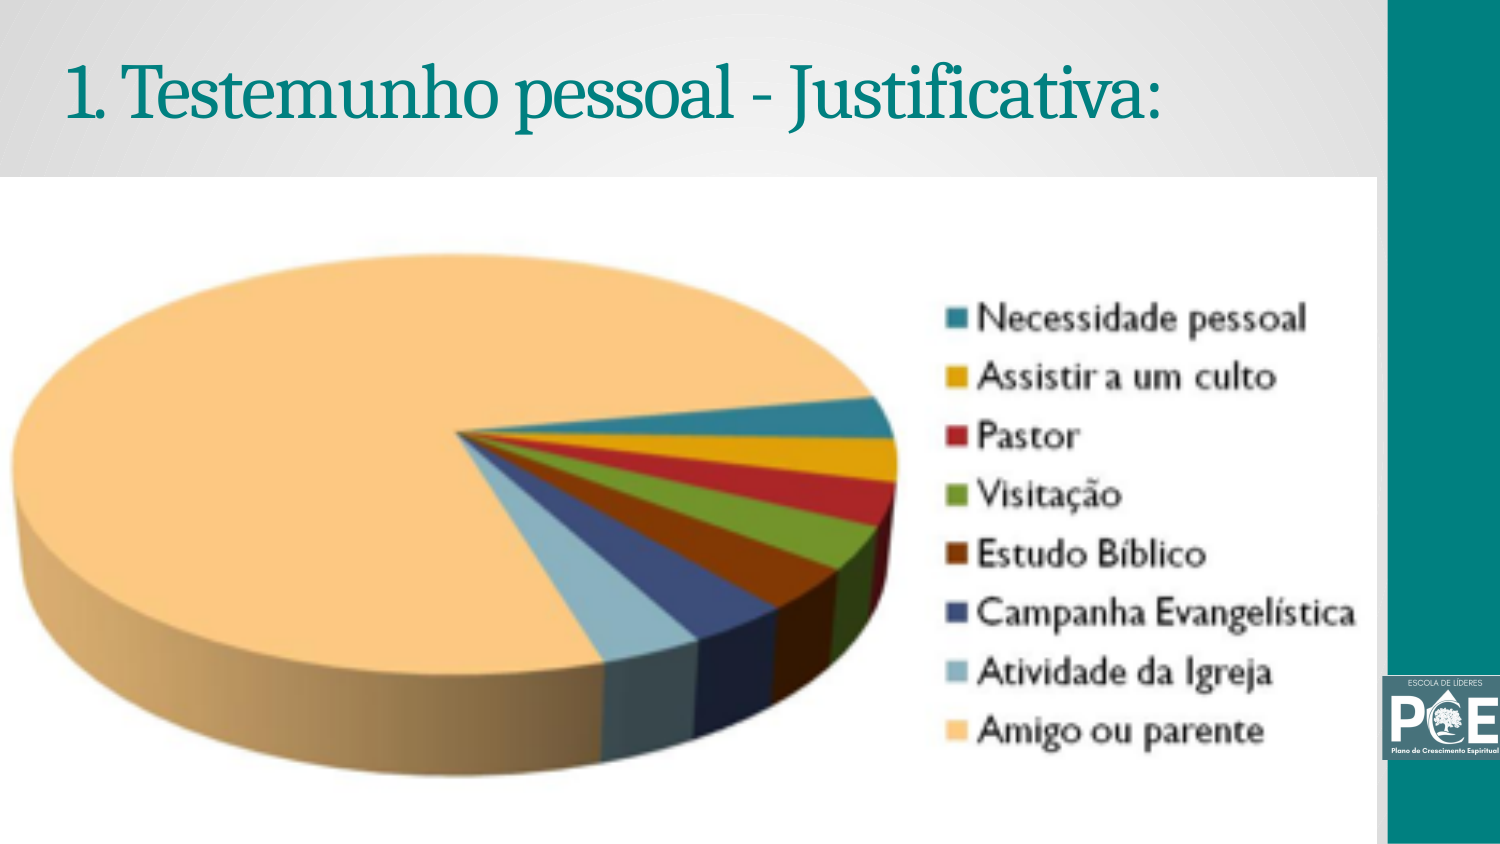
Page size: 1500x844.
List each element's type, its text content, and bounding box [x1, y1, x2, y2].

picture [0, 177, 1377, 844]
picture [1382, 675, 1500, 760]
title 1. Testemunho pessoal - Justificativa: [58, 25, 1459, 149]
